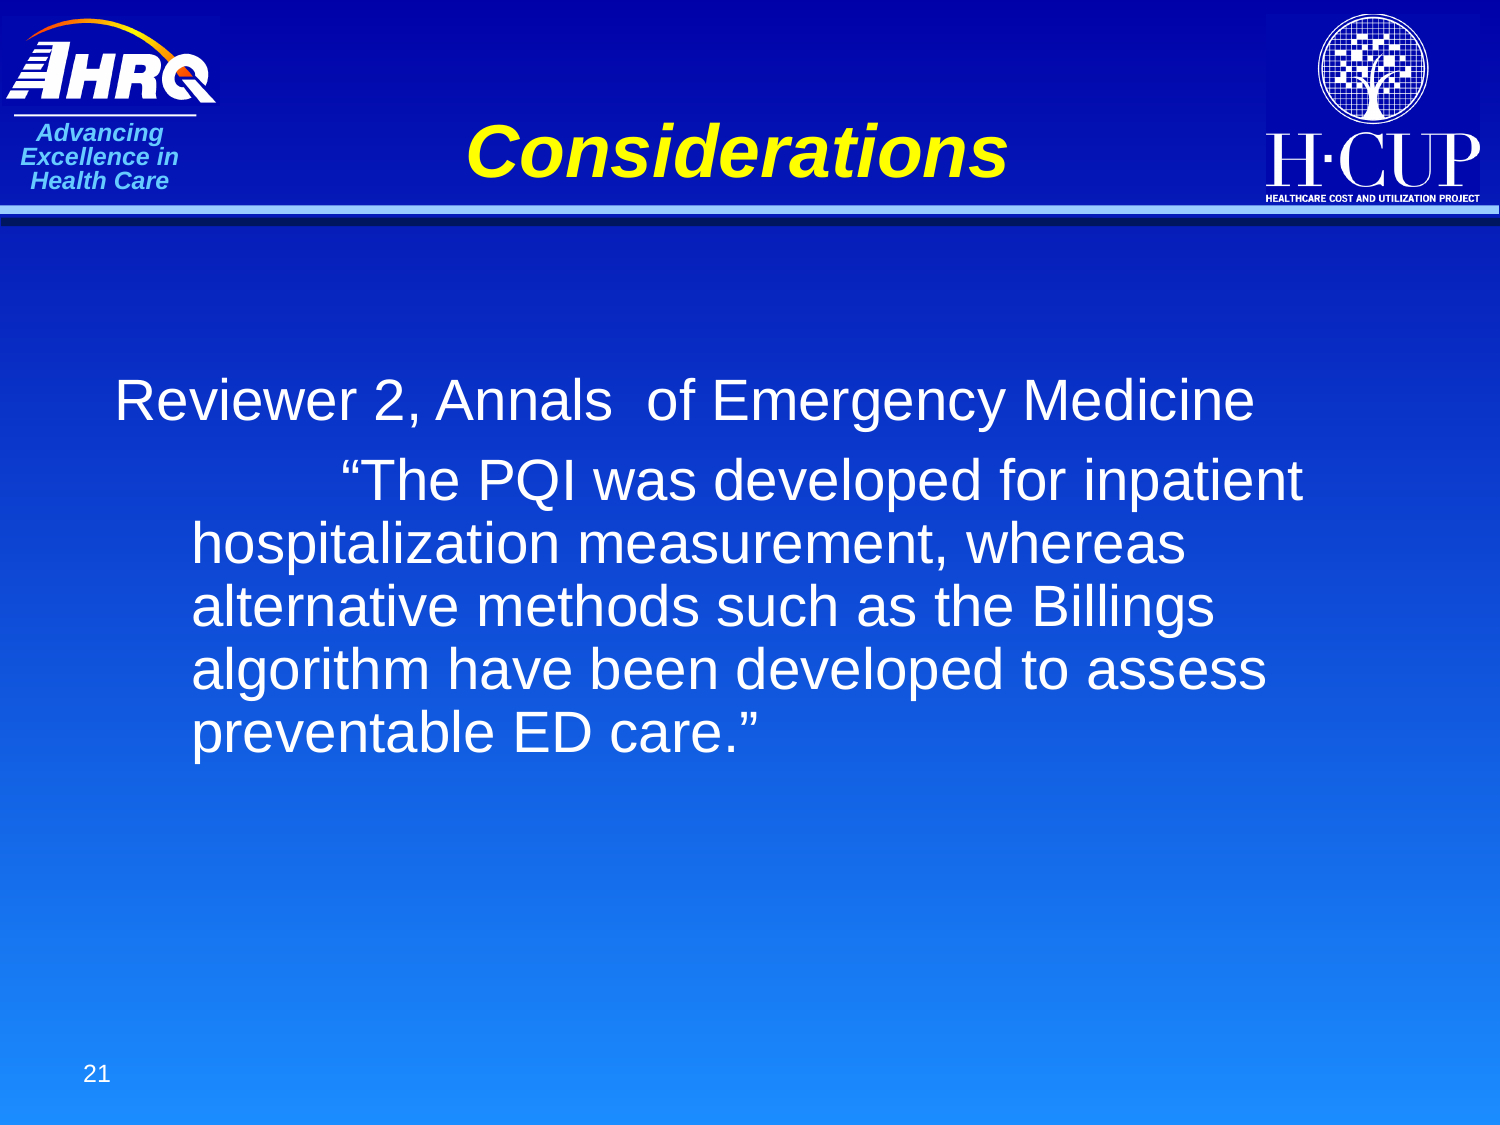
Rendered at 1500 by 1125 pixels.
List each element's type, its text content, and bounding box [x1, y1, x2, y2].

list Reviewer 2, Annals of Emergency Medicine “The PQI was developed for inpatient hospitalization measurement, whereas alternative methods such as the Billings algorithm have been developed to assess preventable ED care.” [99, 274, 1412, 1026]
picture [1266, 14, 1480, 202]
slide_number 21 [49, 1049, 145, 1088]
picture [2, 16, 220, 106]
title Considerations [238, 74, 1238, 202]
